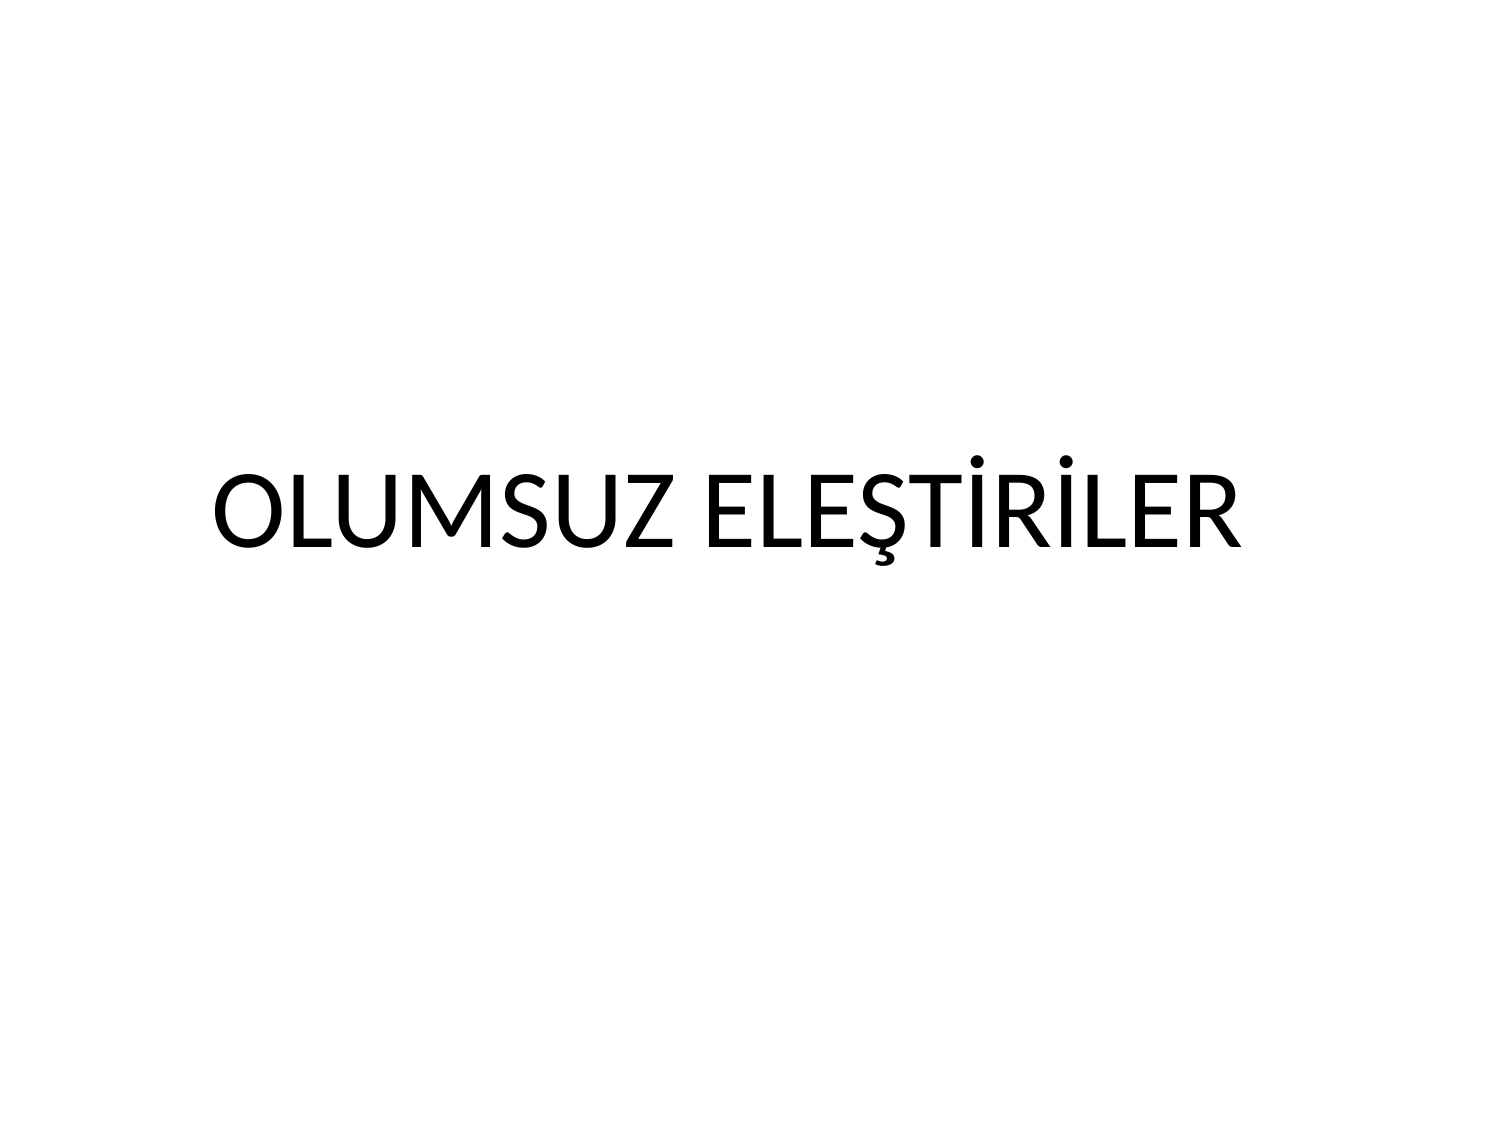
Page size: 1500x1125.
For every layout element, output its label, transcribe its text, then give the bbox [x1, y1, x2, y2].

title OLUMSUZ ELEŞTİRİLER [53, 408, 1404, 597]
